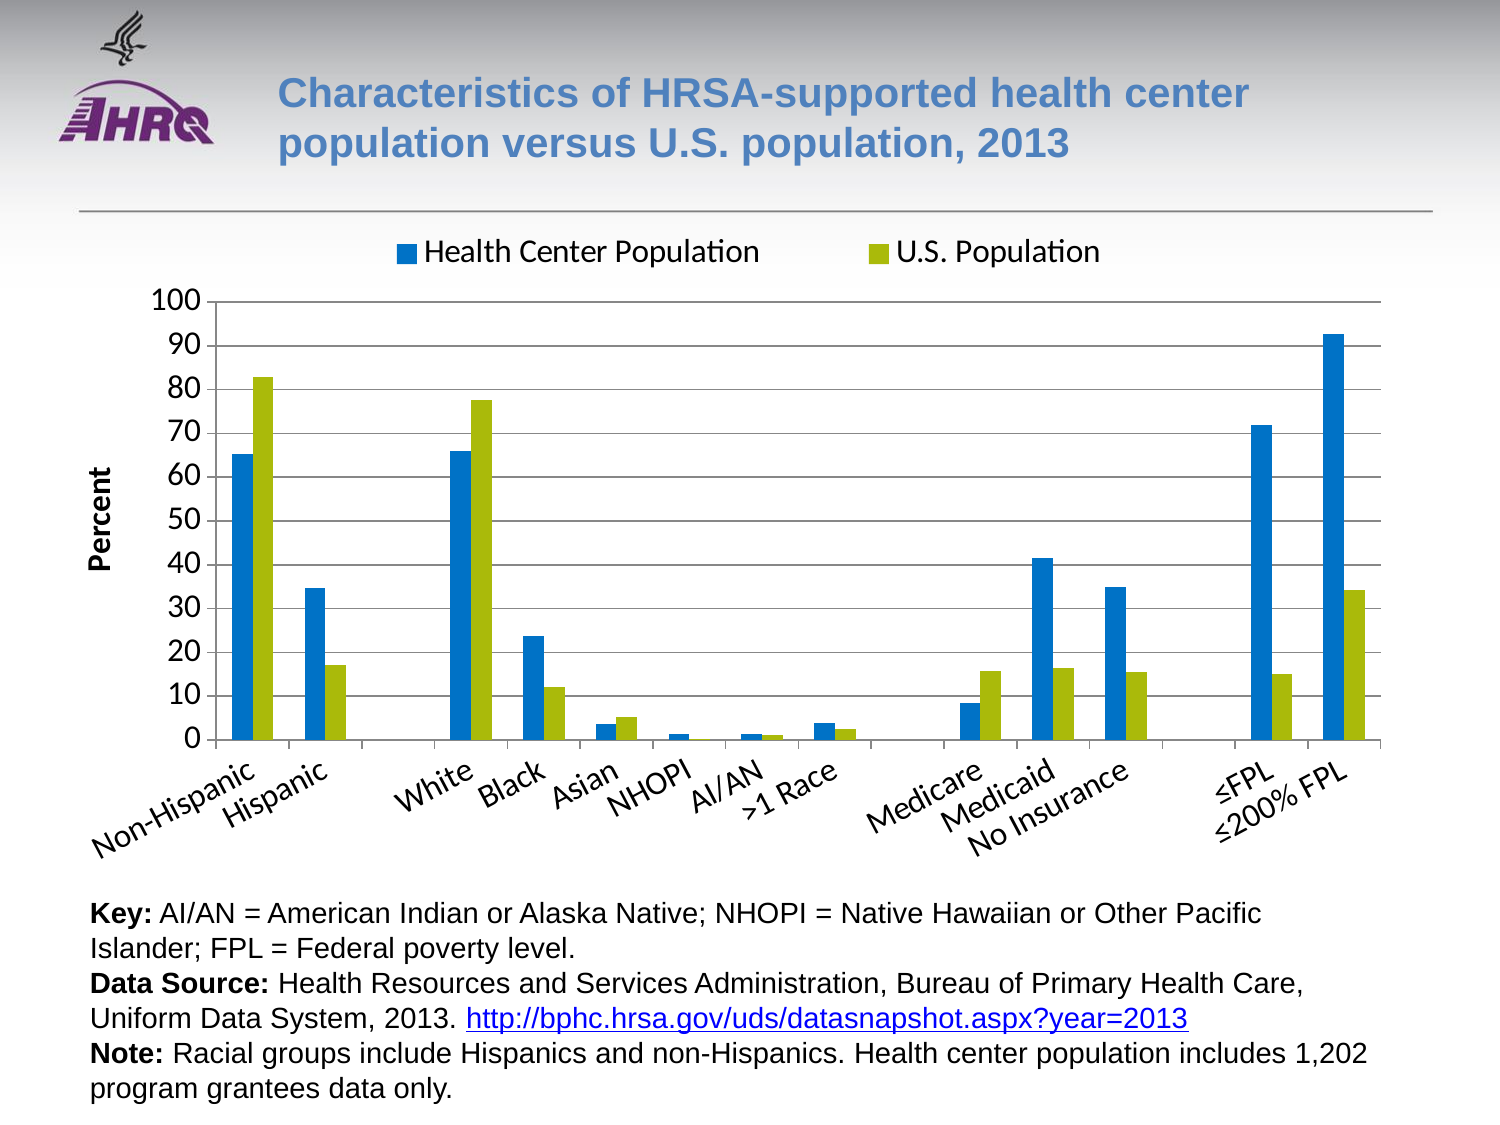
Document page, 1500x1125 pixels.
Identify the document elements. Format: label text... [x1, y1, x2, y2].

title Characteristics of HRSA-supported health center population versus U.S. population, 2013 [262, 45, 1425, 188]
chart [74, 212, 1426, 888]
text_box Key: AI/AN = American Indian or Alaska Native; NHOPI = Native Hawaiian or Other Pacific Islander; FPL = Federal poverty level. Data Source: Health Resources and Services Administration, Bureau of Primary Health Care, Uniform Data System, 2013. http://bphc.hrsa.gov/uds/datasnapshot.aspx?year=2013 Note: Racial groups include Hispanics and non-Hispanics. Health center population includes 1,202 program grantees data only. [75, 896, 1399, 1112]
picture [0, 0, 1500, 1125]
